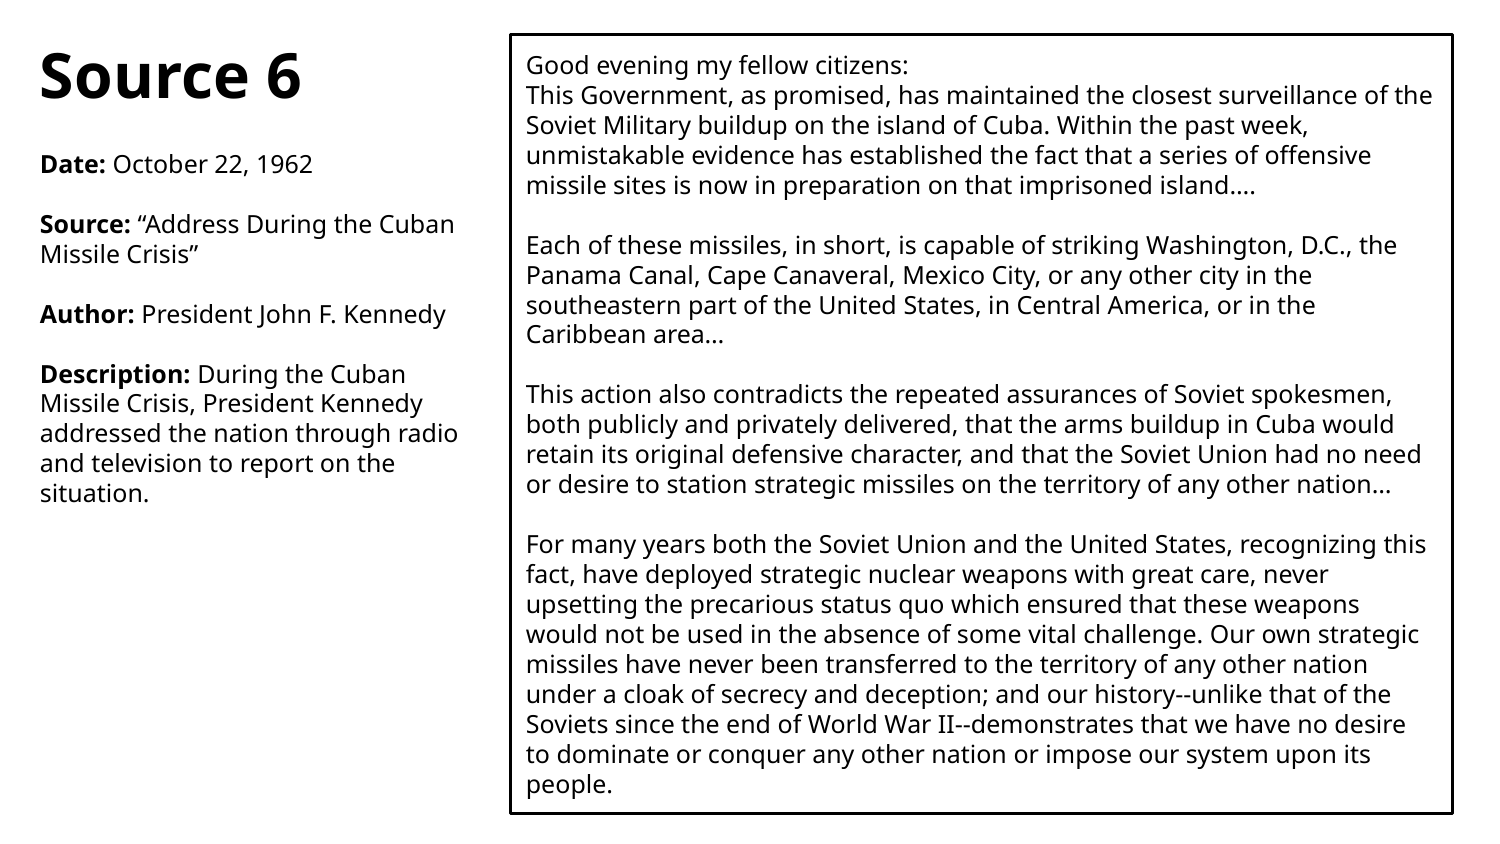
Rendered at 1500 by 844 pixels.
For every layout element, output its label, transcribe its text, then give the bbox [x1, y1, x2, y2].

text_box Source 6 Date: October 22, 1962 Source: “Address During the Cuban Missile Crisis” Author: President John F. Kennedy Description: During the Cuban Missile Crisis, President Kennedy addressed the nation through radio and television to report on the situation. [24, 21, 494, 749]
text_box Good evening my fellow citizens: This Government, as promised, has maintained the closest surveillance of the Soviet Military buildup on the island of Cuba. Within the past week, unmistakable evidence has established the fact that a series of offensive missile sites is now in preparation on that imprisoned island…. Each of these missiles, in short, is capable of striking Washington, D.C., the Panama Canal, Cape Canaveral, Mexico City, or any other city in the southeastern part of the United States, in Central America, or in the Caribbean area… This action also contradicts the repeated assurances of Soviet spokesmen, both publicly and privately delivered, that the arms buildup in Cuba would retain its original defensive character, and that the Soviet Union had no need or desire to station strategic missiles on the territory of any other nation… For many years both the Soviet Union and the United States, recognizing this fact, have deployed strategic nuclear weapons with great care, never upsetting the precarious status quo which ensured that these weapons would not be used in the absence of some vital challenge. Our own strategic missiles have never been transferred to the territory of any other nation under a cloak of secrecy and deception; and our history--unlike that of the Soviets since the end of World War II--demonstrates that we have no desire to dominate or conquer any other nation or impose our system upon its people. [510, 34, 1453, 814]
